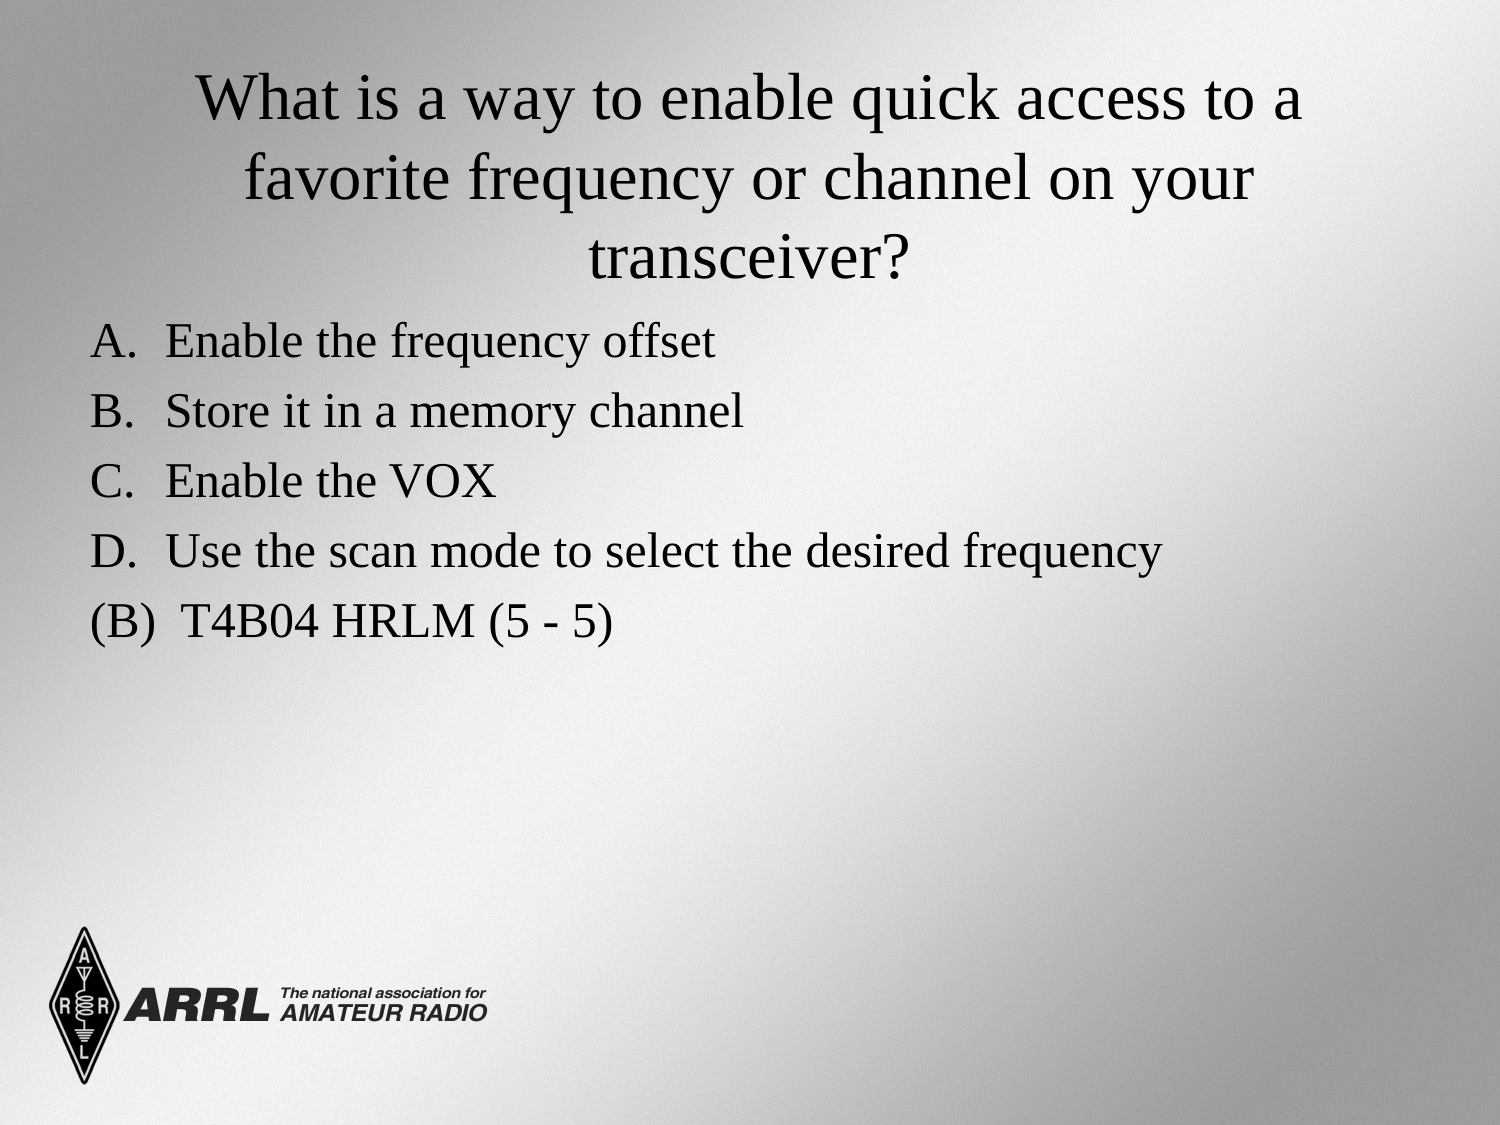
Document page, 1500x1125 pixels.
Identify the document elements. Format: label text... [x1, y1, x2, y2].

list Enable the frequency offset Store it in a memory channel Enable the VOX Use the scan mode to select the desired frequency (B) T4B04 HRLM (5 - 5) [75, 299, 1425, 1005]
title What is a way to enable quick access to a favorite frequency or channel on your transceiver? [75, 45, 1425, 233]
picture [0, 0, 1500, 1125]
